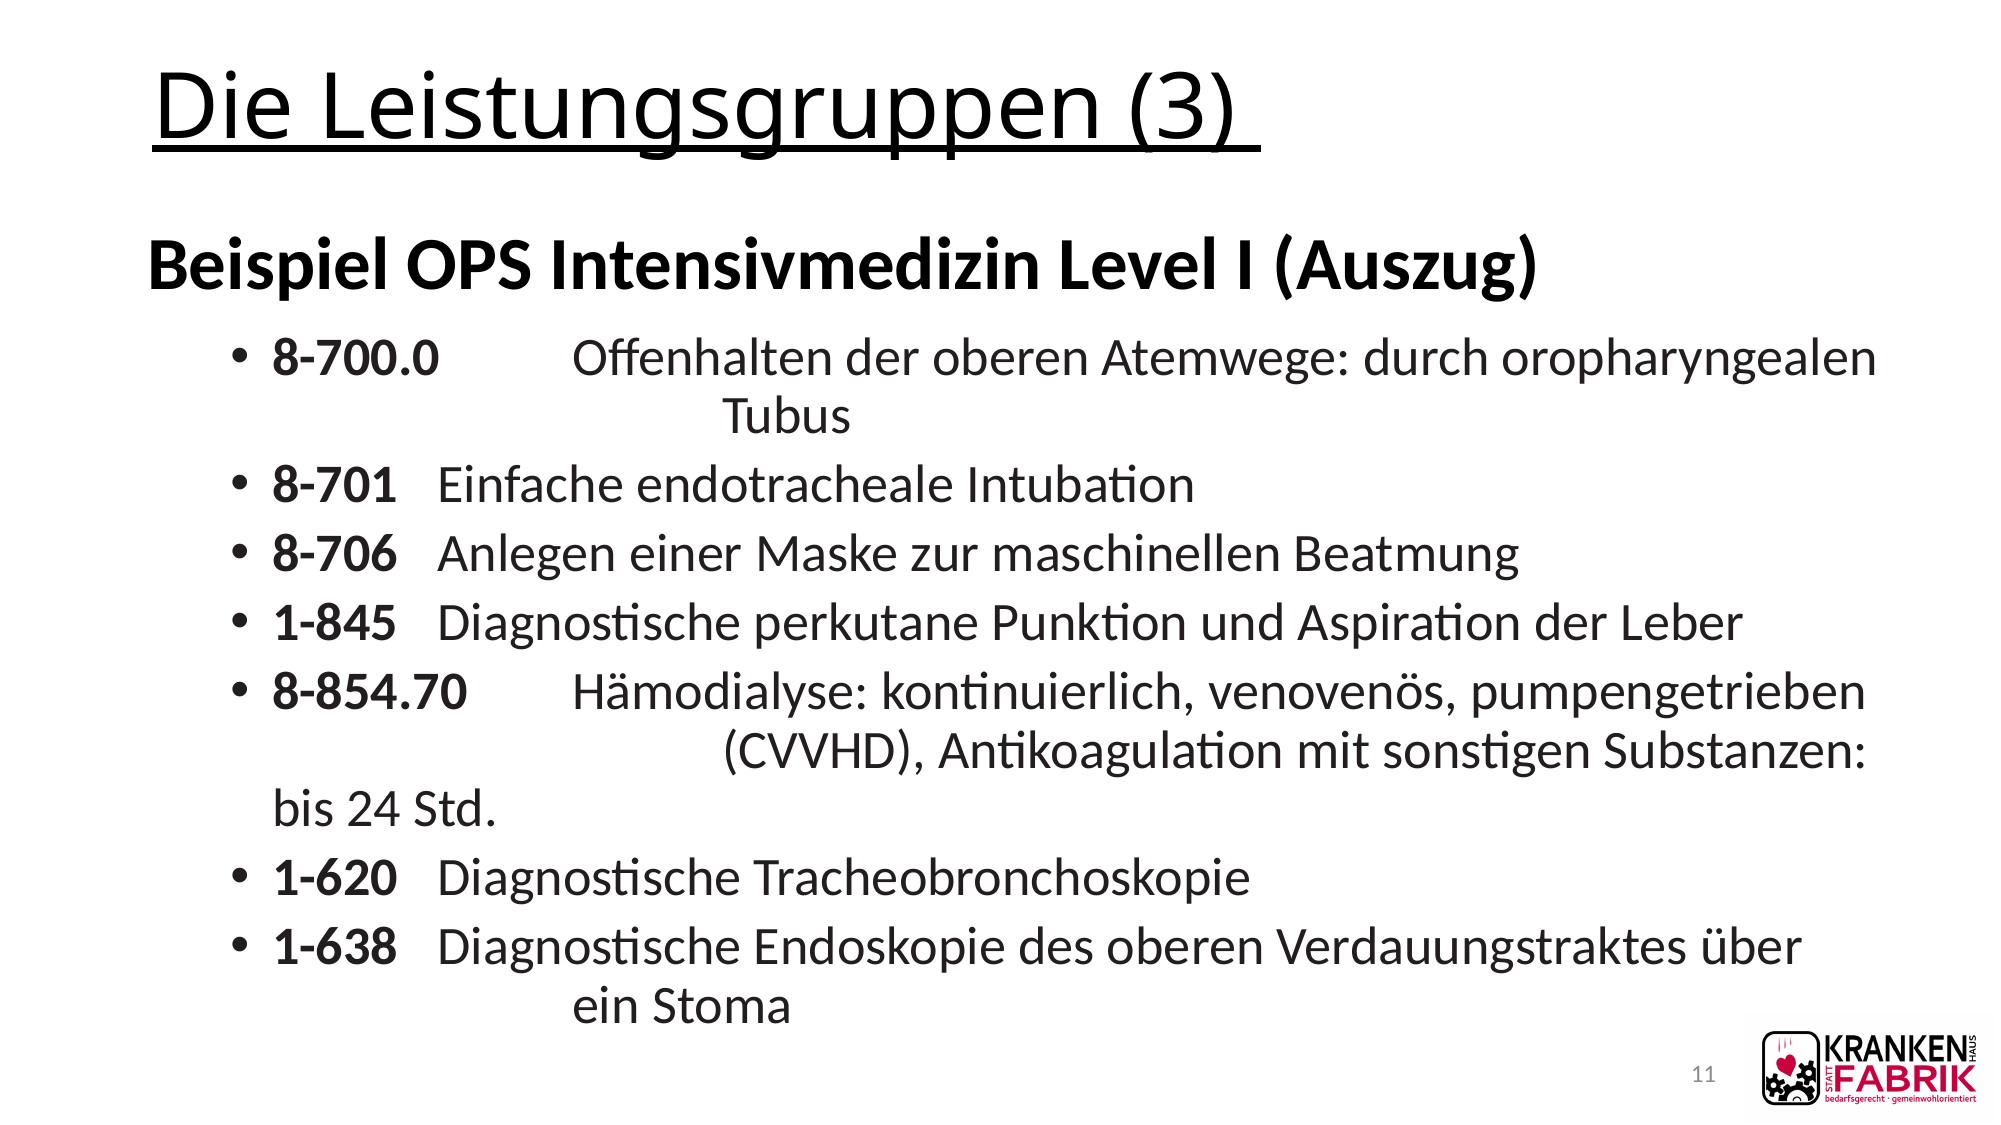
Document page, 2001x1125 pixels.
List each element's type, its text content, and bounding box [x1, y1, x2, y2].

picture [1744, 1013, 1994, 1123]
slide_number 11 [1281, 1042, 1731, 1103]
list Beispiel OPS Intensivmedizin Level I (Auszug) 8-700.0 Offenhalten der oberen Atemwege: durch oropharyngealen Tubus 8-701 Einfache endotracheale Intubation 8-706 Anlegen einer Maske zur maschinellen Beatmung 1-845 Diagnostische perkutane Punktion und Aspiration der Leber 8-854.70 Hämodialyse: kontinuierlich, venovenös, pumpengetrieben (CVVHD), Antikoagulation mit sonstigen Substanzen: bis 24 Std. 1-620 Diagnostische Tracheobronchoskopie 1-638 Diagnostische Endoskopie des oberen Verdauungstraktes über ein Stoma [48, 217, 1923, 1071]
title Die Leistungsgruppen (3) [137, 0, 1863, 217]
